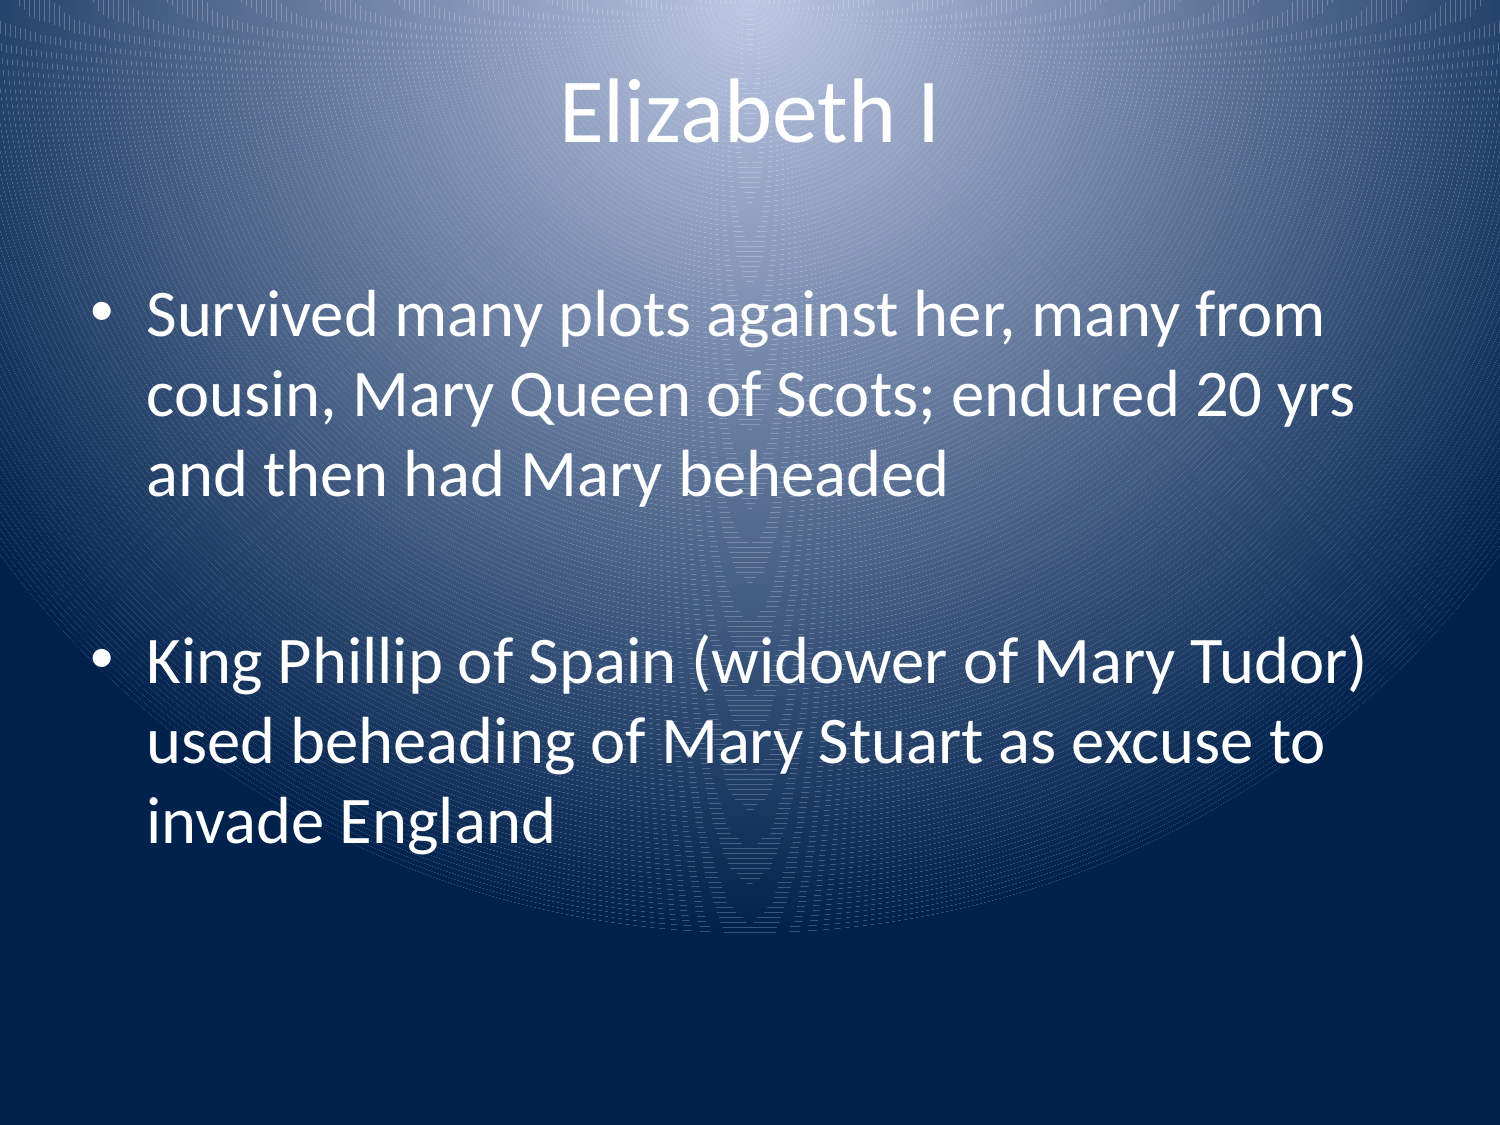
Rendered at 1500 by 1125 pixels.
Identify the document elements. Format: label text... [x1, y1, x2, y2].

list Survived many plots against her, many from cousin, Mary Queen of Scots; endured 20 yrs and then had Mary beheaded King Phillip of Spain (widower of Mary Tudor) used beheading of Mary Stuart as excuse to invade England [75, 262, 1425, 1050]
title Elizabeth I [75, 12, 1425, 200]
